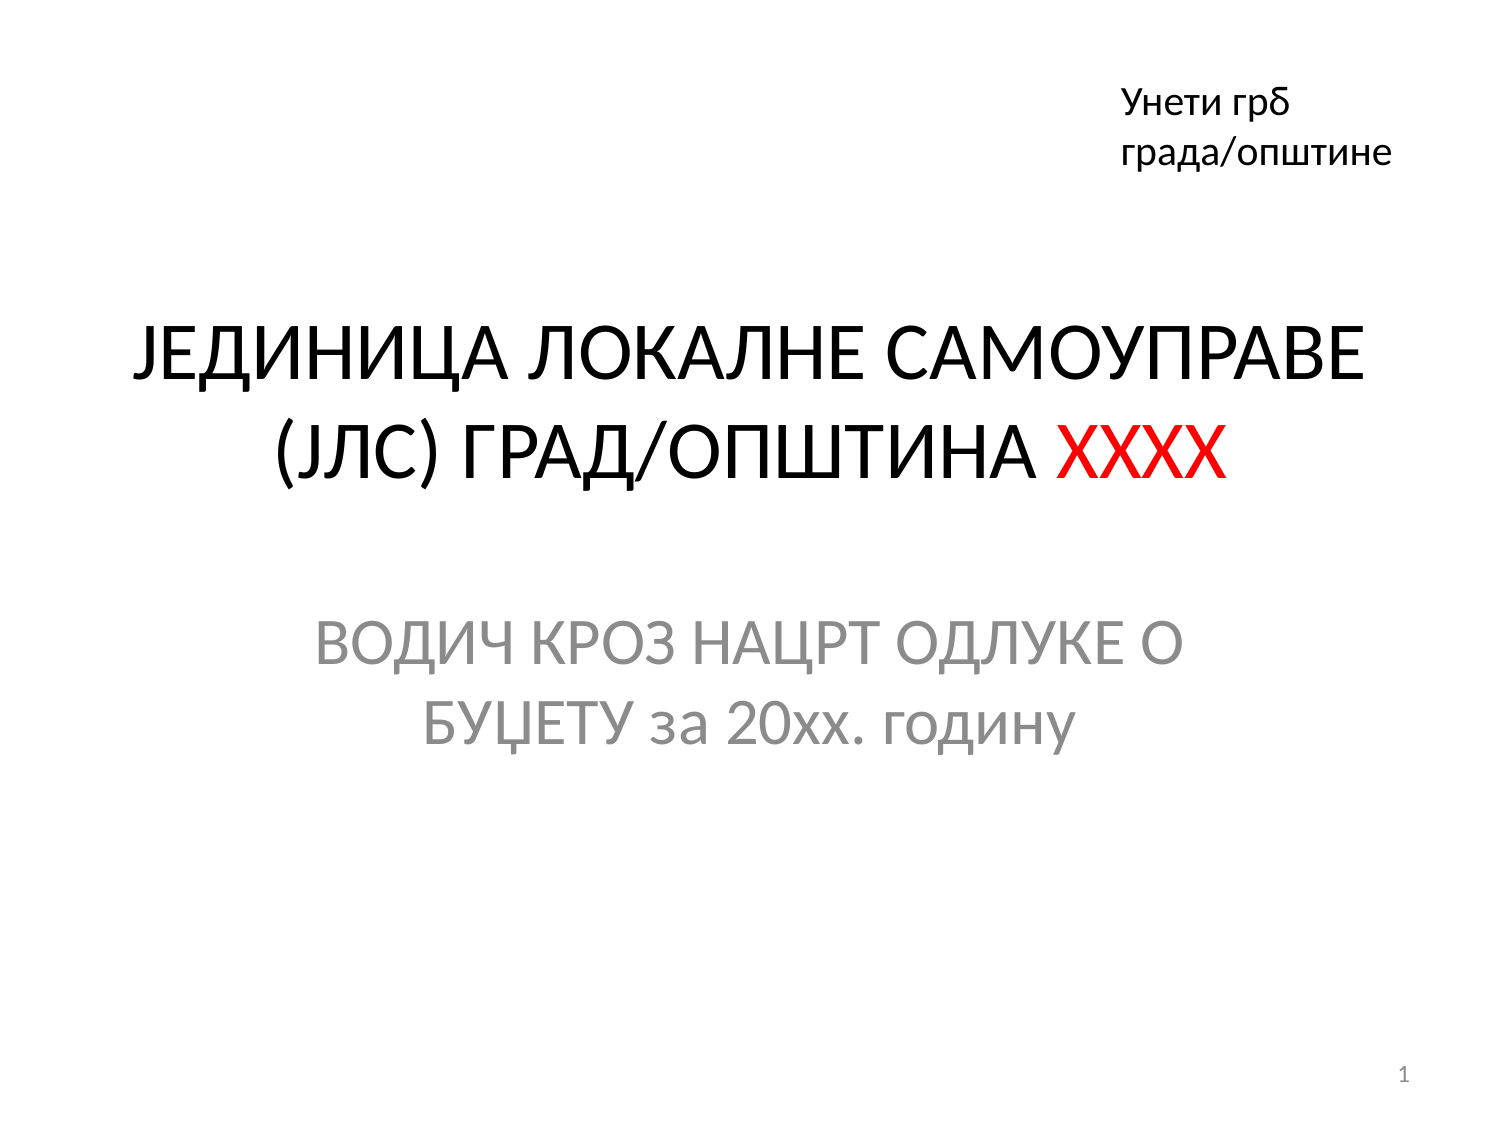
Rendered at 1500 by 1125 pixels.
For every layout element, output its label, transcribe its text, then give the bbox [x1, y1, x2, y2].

slide_number 1 [1074, 1042, 1425, 1103]
title ЈЕДИНИЦА ЛОКАЛНЕ САМОУПРАВЕ (ЈЛС) ГРАД/ОПШТИНА XXXX [112, 275, 1388, 517]
subtitle ВОДИЧ КРОЗ НАЦРТ ОДЛУКЕ О БУЏЕТУ за 20хх. годину [225, 590, 1275, 853]
text_box Унети грб града/општине [1106, 66, 1425, 182]
